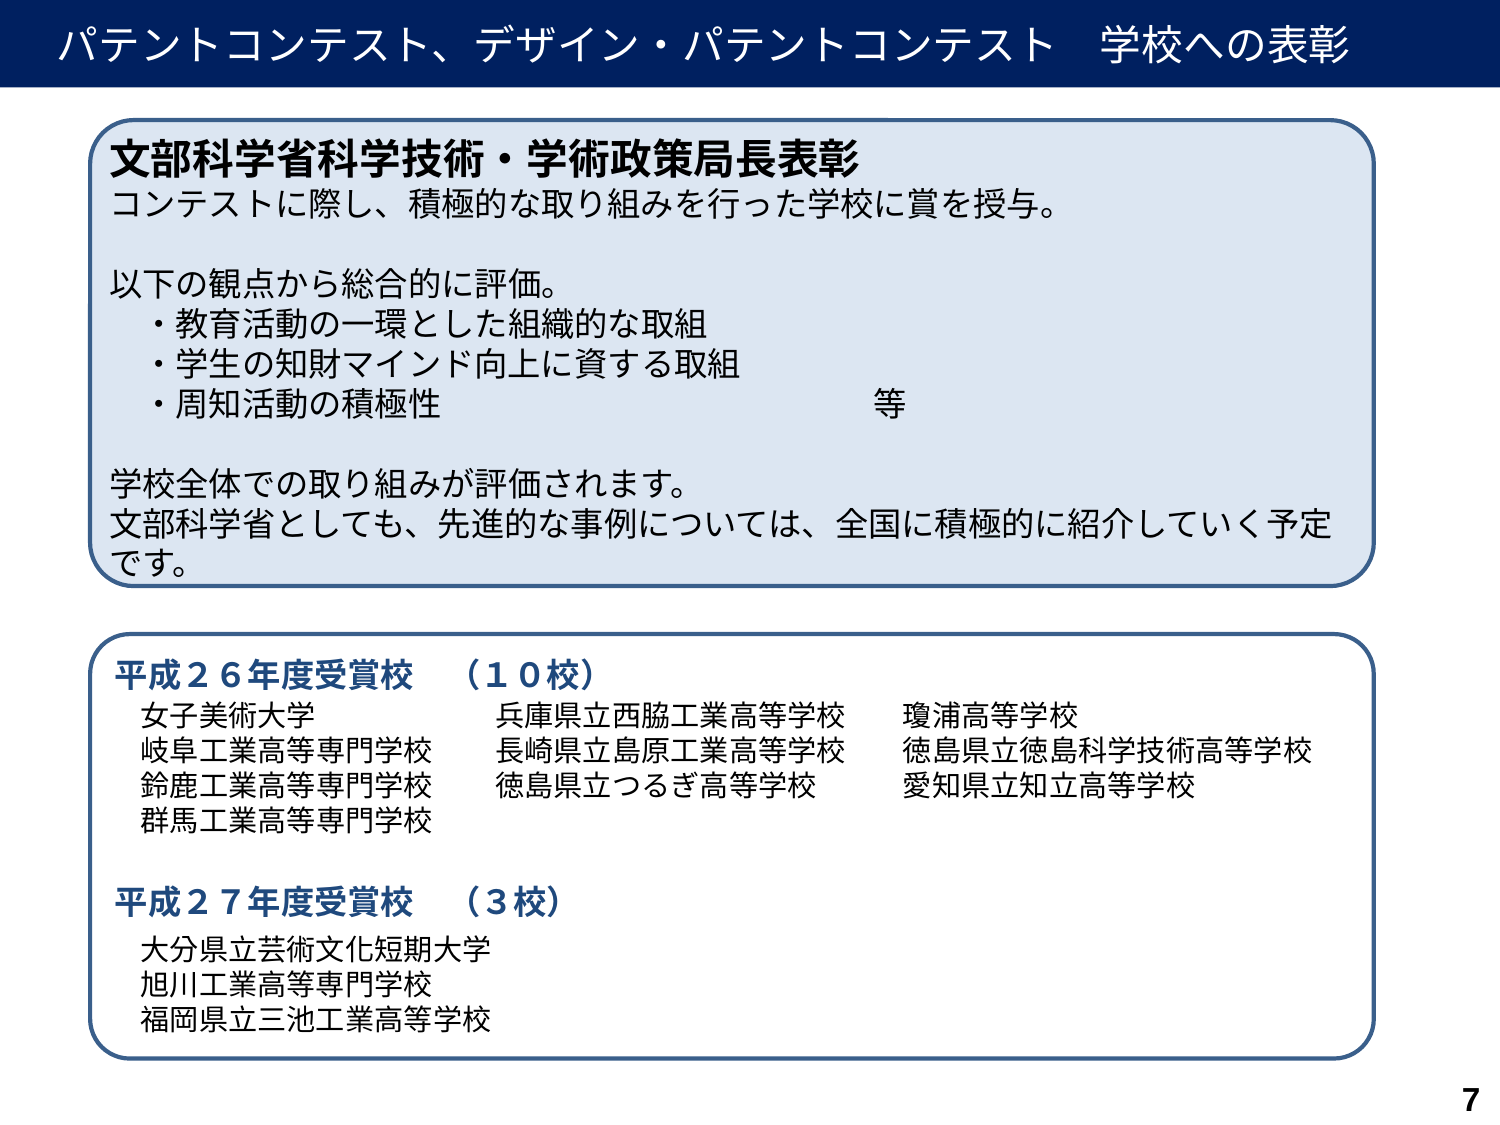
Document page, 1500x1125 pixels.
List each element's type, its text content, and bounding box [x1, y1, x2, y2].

text_box パテントコンテスト、デザイン・パテントコンテスト 学校への表彰 [0, 0, 1500, 88]
text_box 兵庫県立西脇工業高等学校 長崎県立島原工業高等学校 徳島県立つるぎ高等学校 [480, 689, 888, 810]
text_box [109, 117, 1355, 125]
text_box 7 [1442, 1070, 1500, 1125]
text_box 平成２６年度受賞校 （１０校） [100, 646, 775, 702]
text_box 大分県立芸術文化短期大学 旭川工業高等専門学校 福岡県立三池工業高等学校 [125, 924, 609, 1044]
text_box [87, 141, 94, 566]
text_box 平成２７年度受賞校 （３校） [100, 873, 775, 929]
text_box 女子美術大学 岐阜工業高等専門学校 鈴鹿工業高等専門学校 群馬工業高等専門学校 [125, 689, 481, 845]
text_box [88, 631, 1376, 1061]
text_box 瓊浦高等学校 徳島県立徳島科学技術高等学校 愛知県立知立高等学校 [888, 689, 1341, 810]
text_box 文部科学省科学技術・学術政策局長表彰 コンテストに際し、積極的な取り組みを行った学校に賞を授与。 以下の観点から総合的に評価。 ・教育活動の一環とした組織的な取組 ・学生の知財マインド向上に資する取組 ・周知活動の積極性 等 学校全体での取り組みが評価されます。 文部科学省としても、先進的な事例については、全国に積極的に紹介していく予定です。 [94, 125, 1374, 590]
